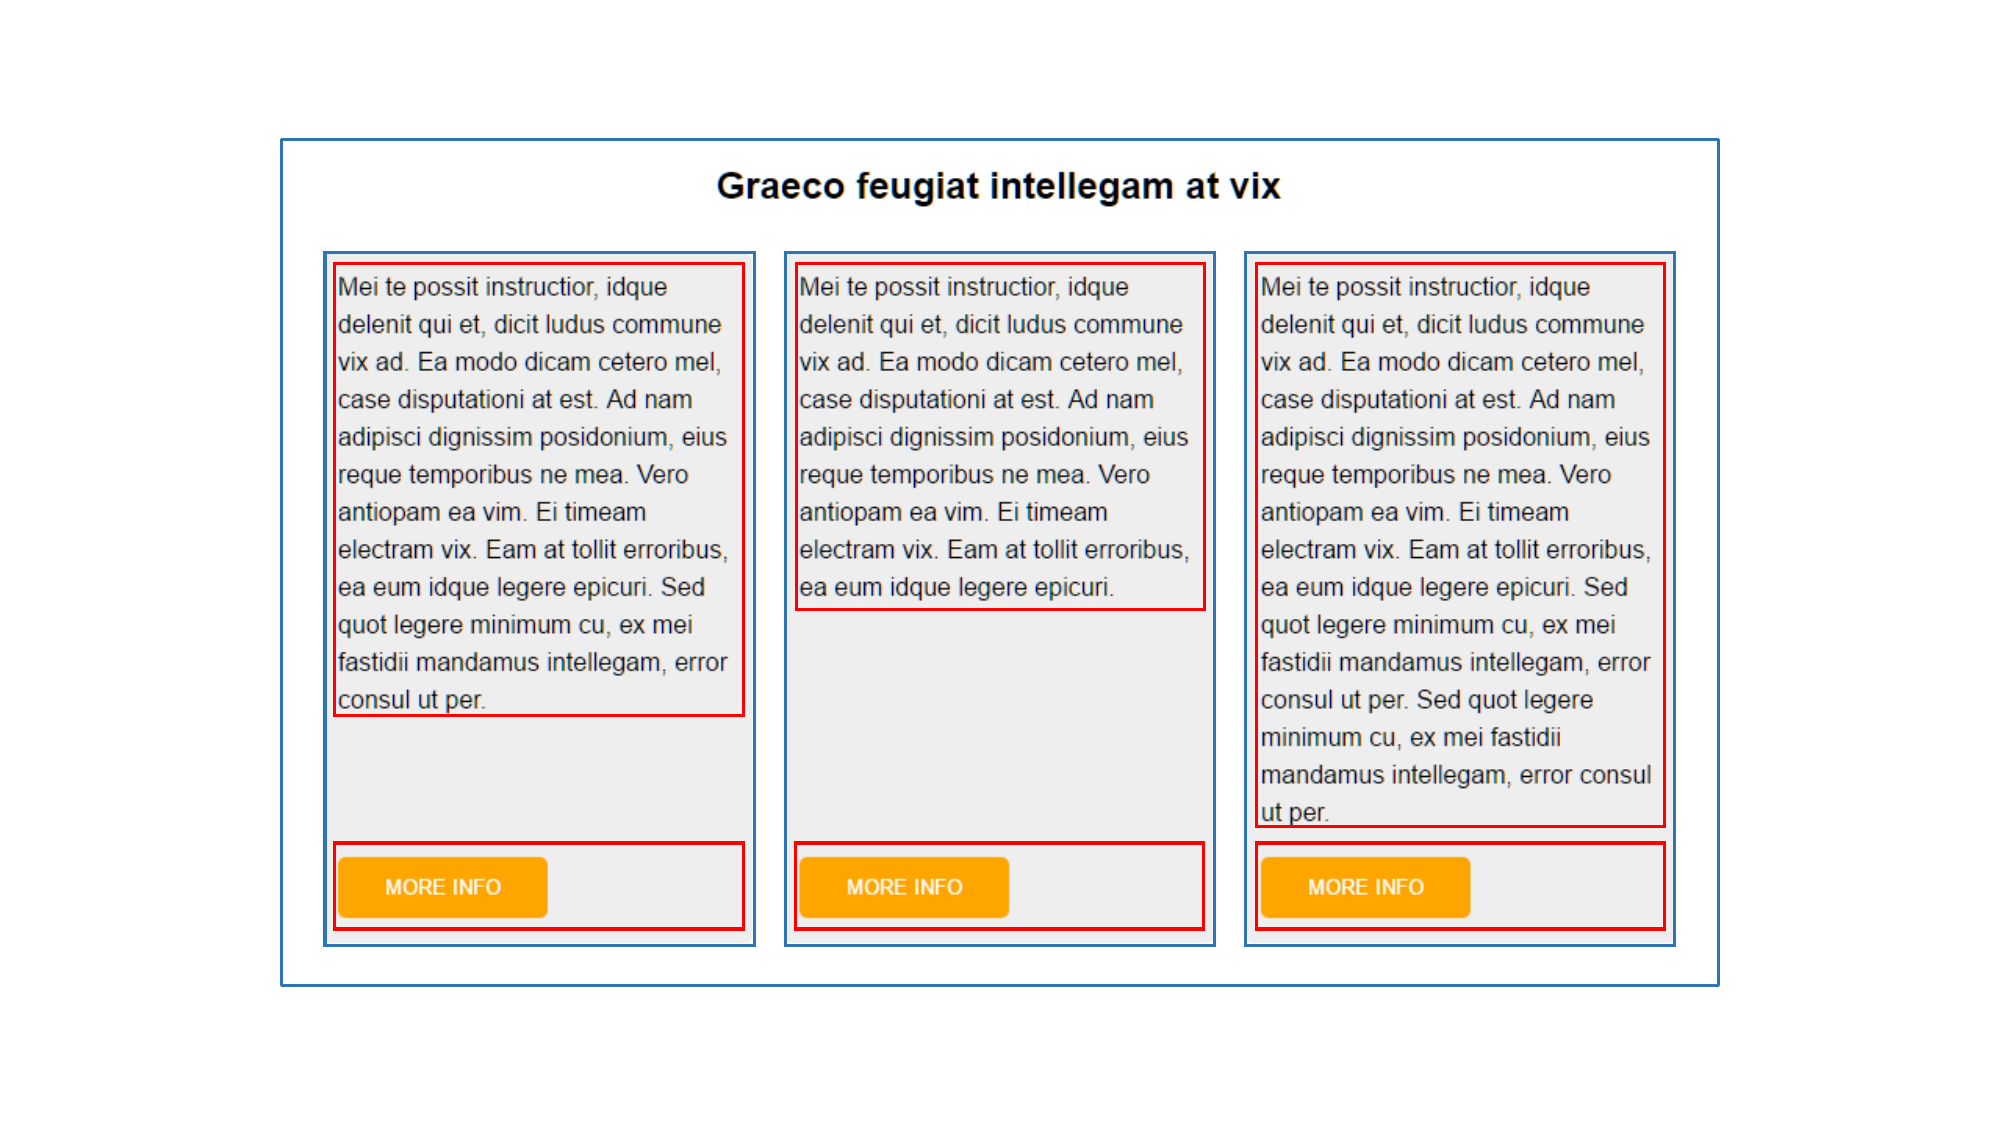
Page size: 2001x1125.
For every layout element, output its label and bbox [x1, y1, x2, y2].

picture [282, 141, 1718, 984]
